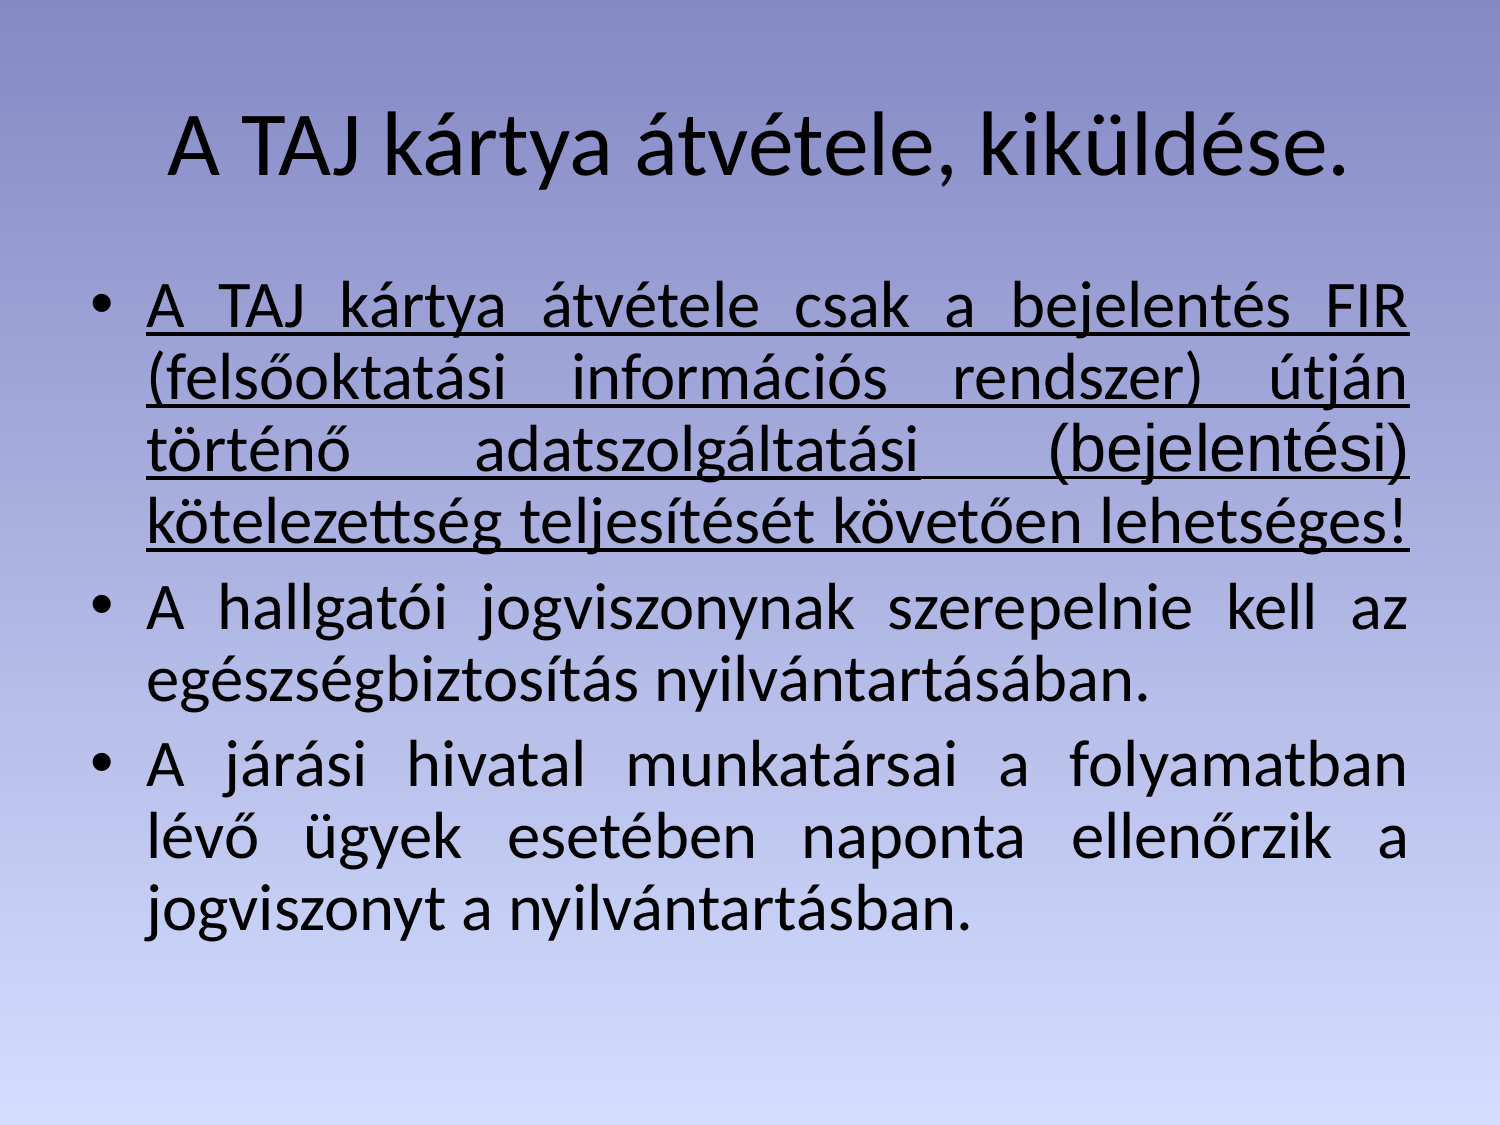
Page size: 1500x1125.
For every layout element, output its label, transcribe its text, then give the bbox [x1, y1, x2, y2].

title A TAJ kártya átvétele, kiküldése. [74, 44, 1426, 233]
list A TAJ kártya átvétele csak a bejelentés FIR (felsőoktatási információs rendszer) útján történő adatszolgáltatási (bejelentési) kötelezettség teljesítését követően lehetséges! A hallgatói jogviszonynak szerepelnie kell az egészségbiztosítás nyilvántartásában. A járási hivatal munkatársai a folyamatban lévő ügyek esetében naponta ellenőrzik a jogviszonyt a nyilvántartásban. [74, 262, 1426, 1006]
